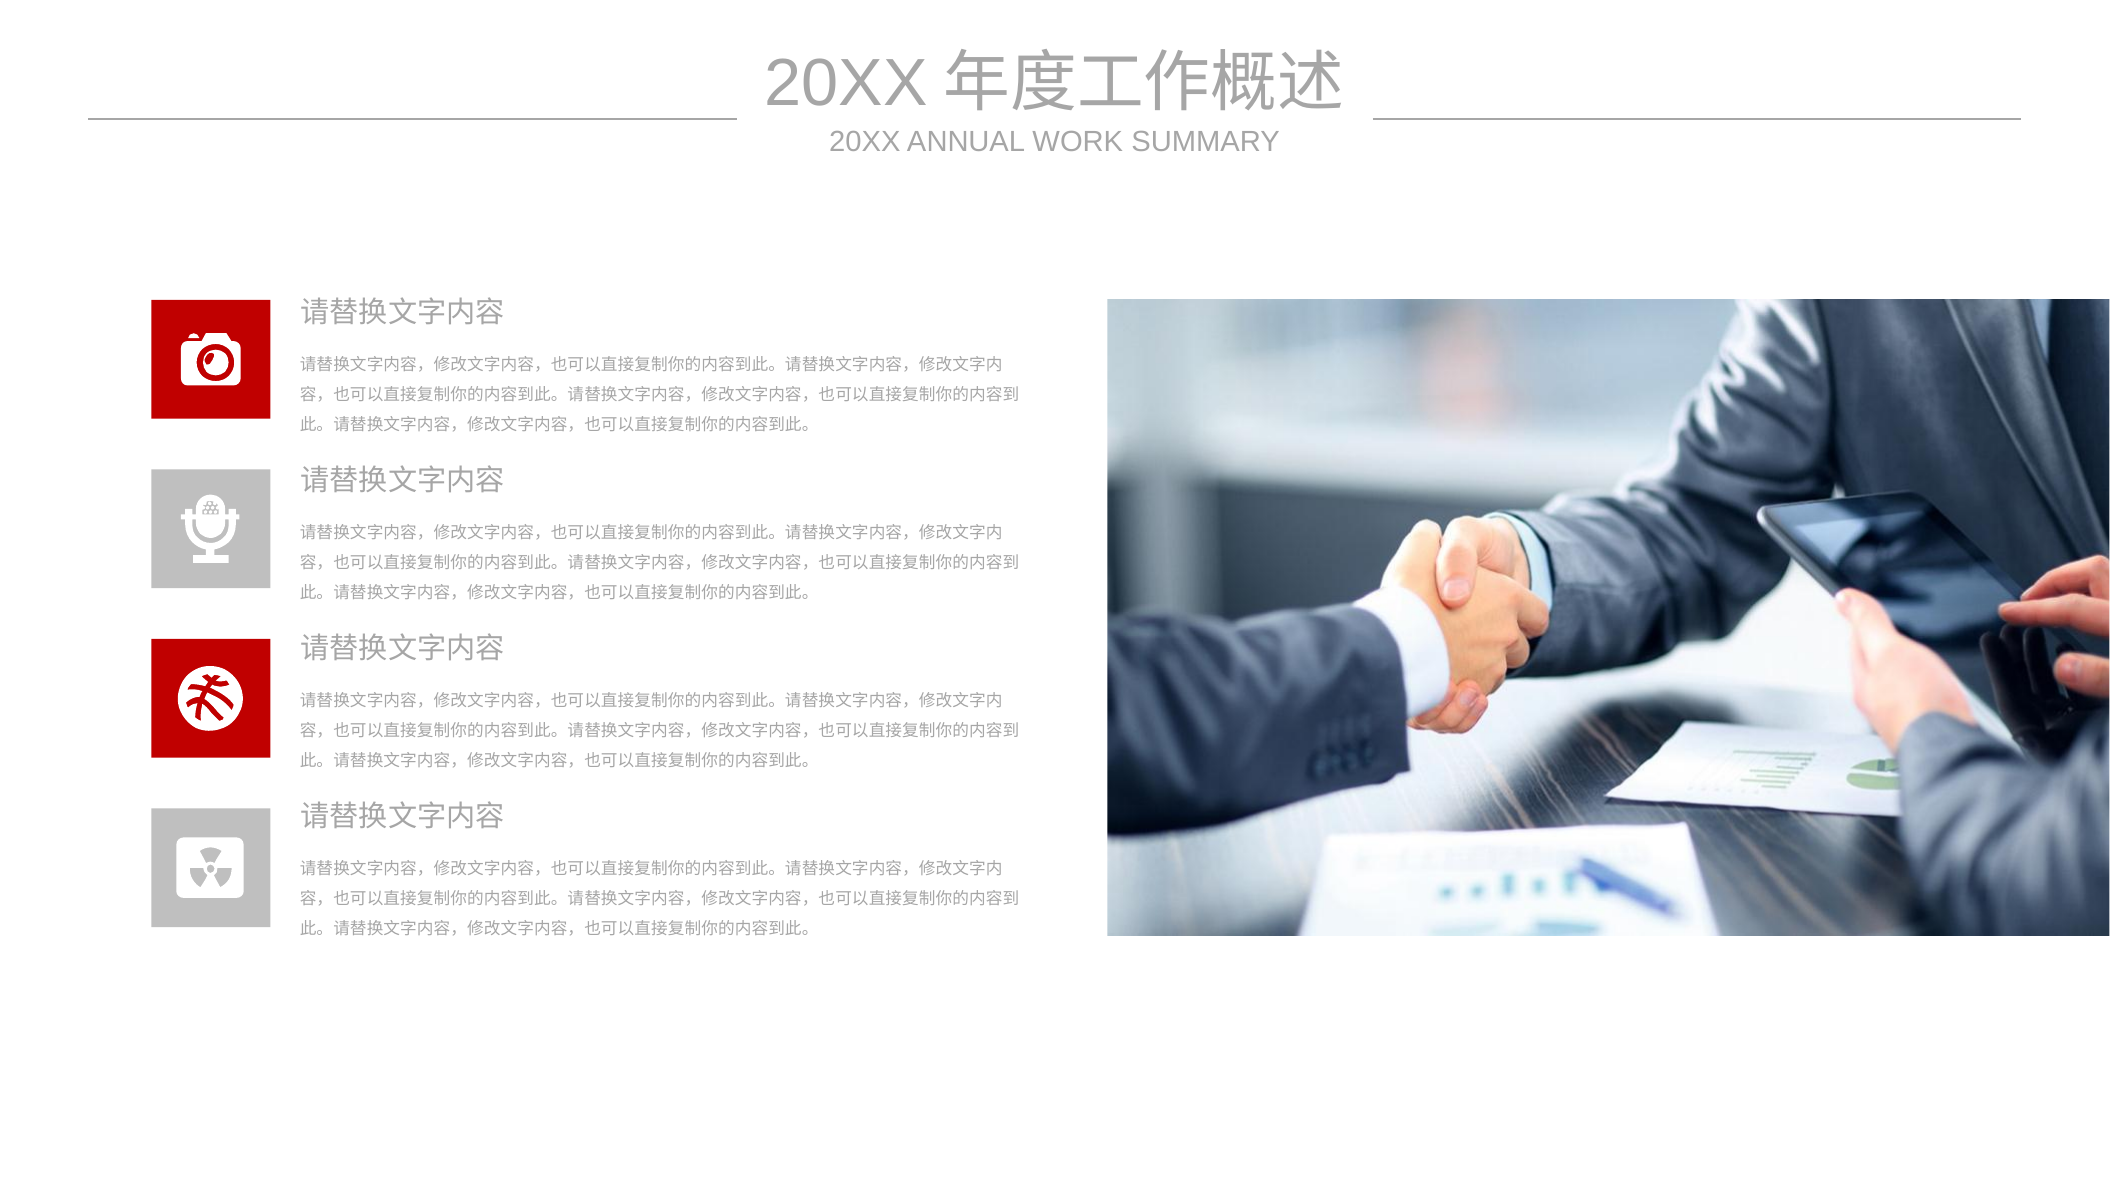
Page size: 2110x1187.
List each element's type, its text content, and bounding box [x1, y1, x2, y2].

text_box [151, 299, 271, 419]
text_box 20XX年度工作概述 [730, 38, 1379, 119]
text_box 20XX ANNUAL WORK SUMMARY [824, 122, 1285, 158]
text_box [299, 628, 1024, 768]
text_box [151, 638, 271, 758]
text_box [151, 469, 271, 589]
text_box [299, 796, 1024, 936]
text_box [299, 293, 1024, 435]
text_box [299, 461, 1024, 600]
text_box [1106, 299, 2110, 936]
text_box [151, 808, 271, 928]
